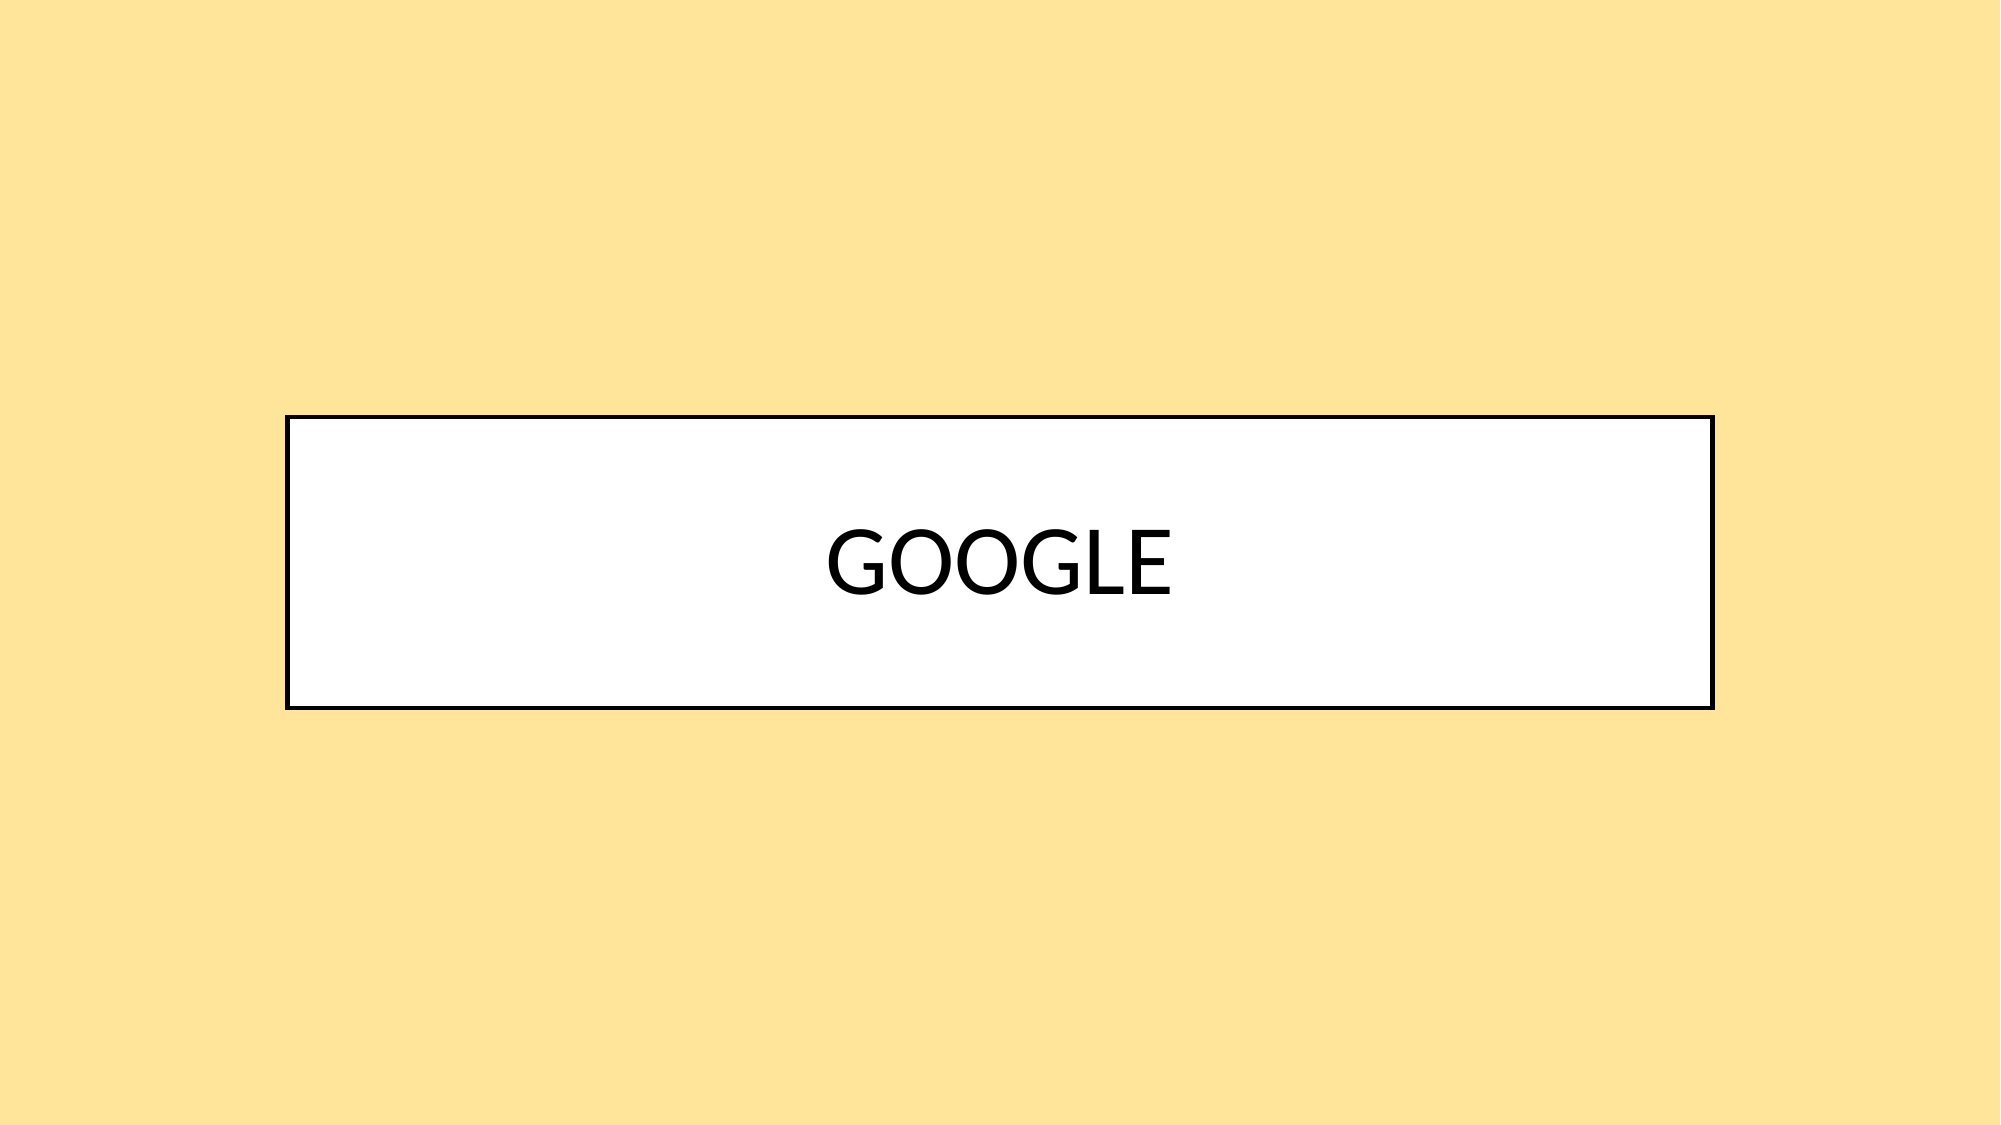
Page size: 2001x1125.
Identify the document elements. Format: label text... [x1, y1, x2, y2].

title GOOGLE [287, 417, 1713, 708]
